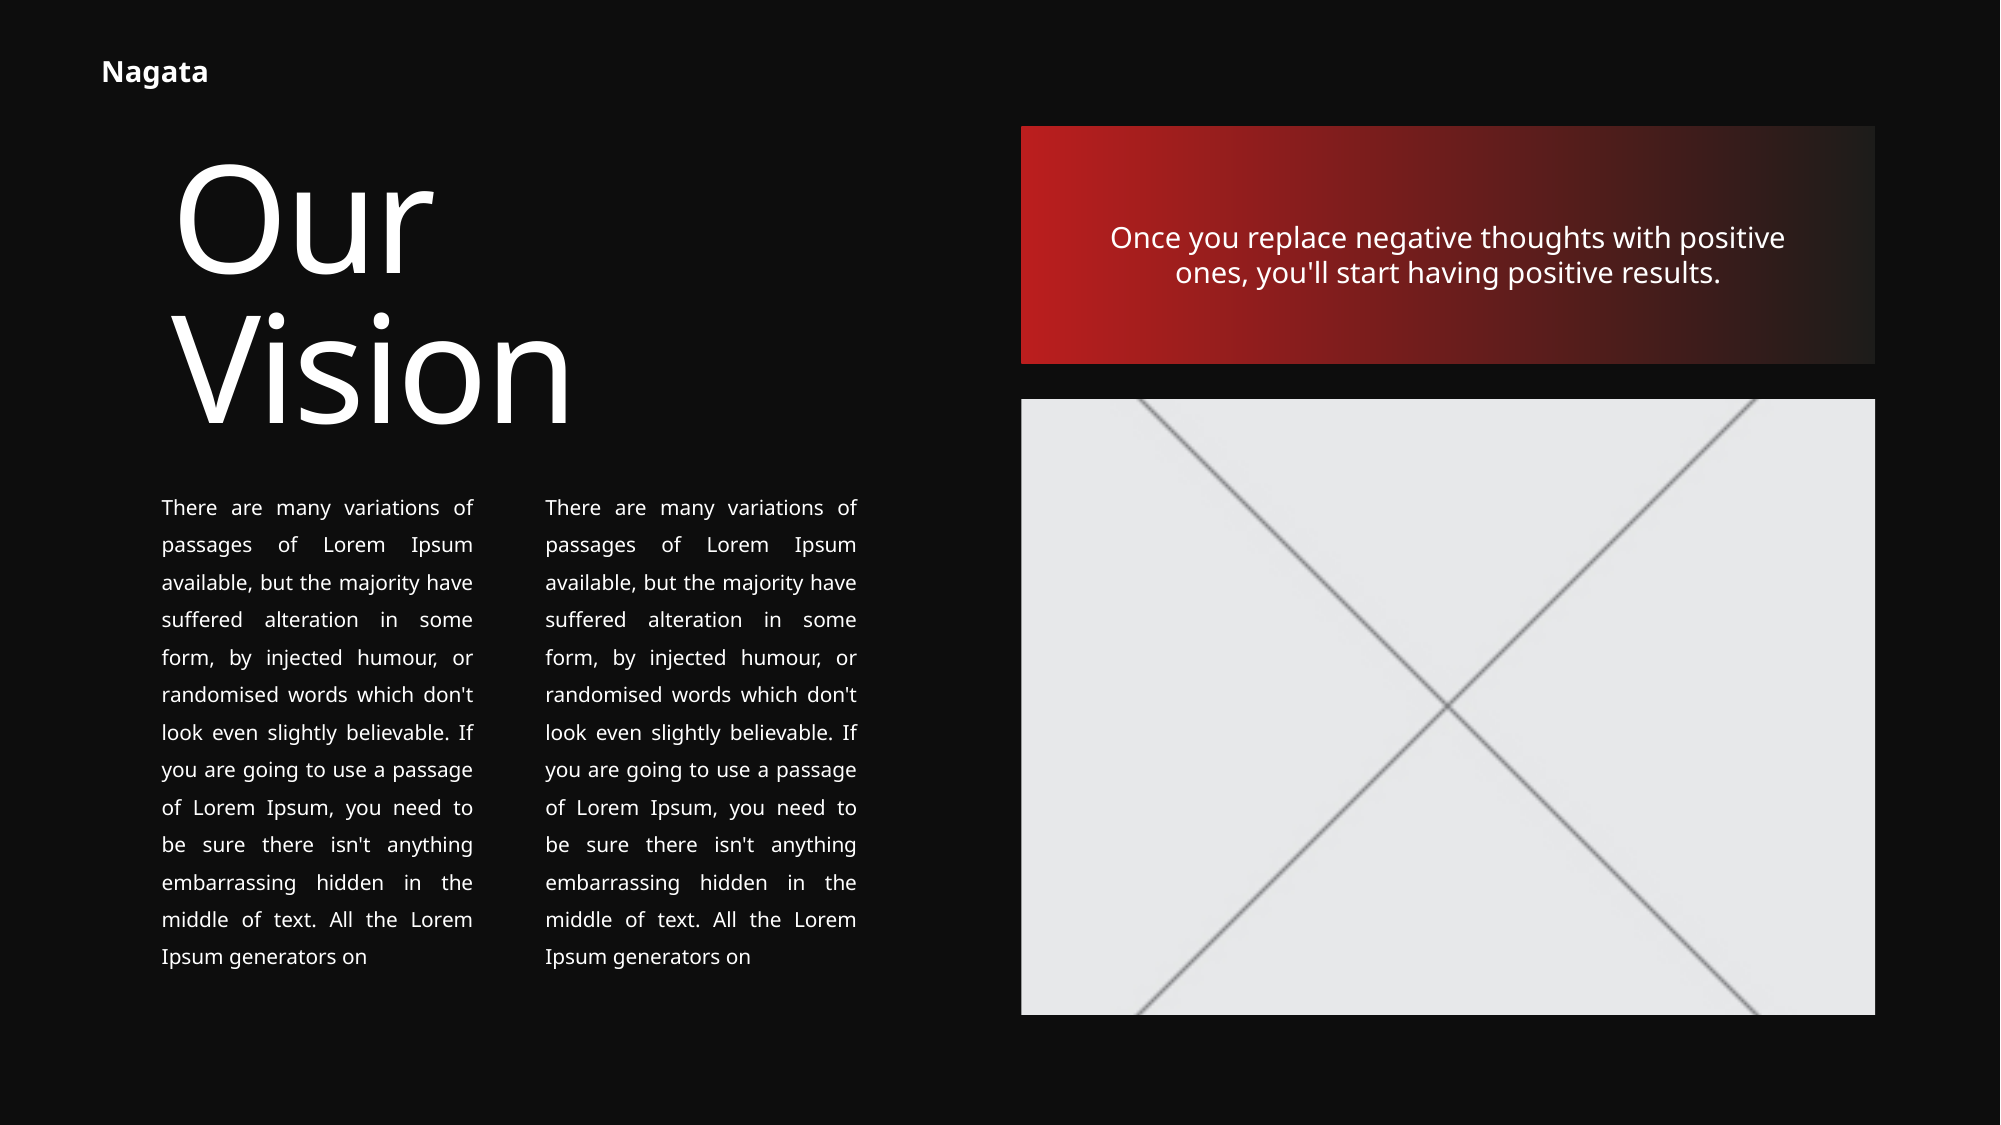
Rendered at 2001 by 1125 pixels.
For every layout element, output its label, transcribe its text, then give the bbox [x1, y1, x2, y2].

text_box There are many variations of passages of Lorem Ipsum available, but the majority have suffered alteration in some form, by injected humour, or randomised words which don't look even slightly believable. If you are going to use a passage of Lorem Ipsum, you need to be sure there isn't anything embarrassing hidden in the middle of text. All the Lorem Ipsum generators on [146, 474, 488, 977]
text_box There are many variations of passages of Lorem Ipsum available, but the majority have suffered alteration in some form, by injected humour, or randomised words which don't look even slightly believable. If you are going to use a passage of Lorem Ipsum, you need to be sure there isn't anything embarrassing hidden in the middle of text. All the Lorem Ipsum generators on [530, 474, 872, 977]
text_box Nagata [86, 46, 275, 96]
picture [1021, 399, 1876, 1015]
text_box Our [156, 141, 773, 285]
text_box Vision [156, 291, 773, 435]
text_box Once you replace negative thoughts with positive ones, you'll start having positive results. [1077, 212, 1819, 297]
text_box [1020, 125, 1876, 364]
